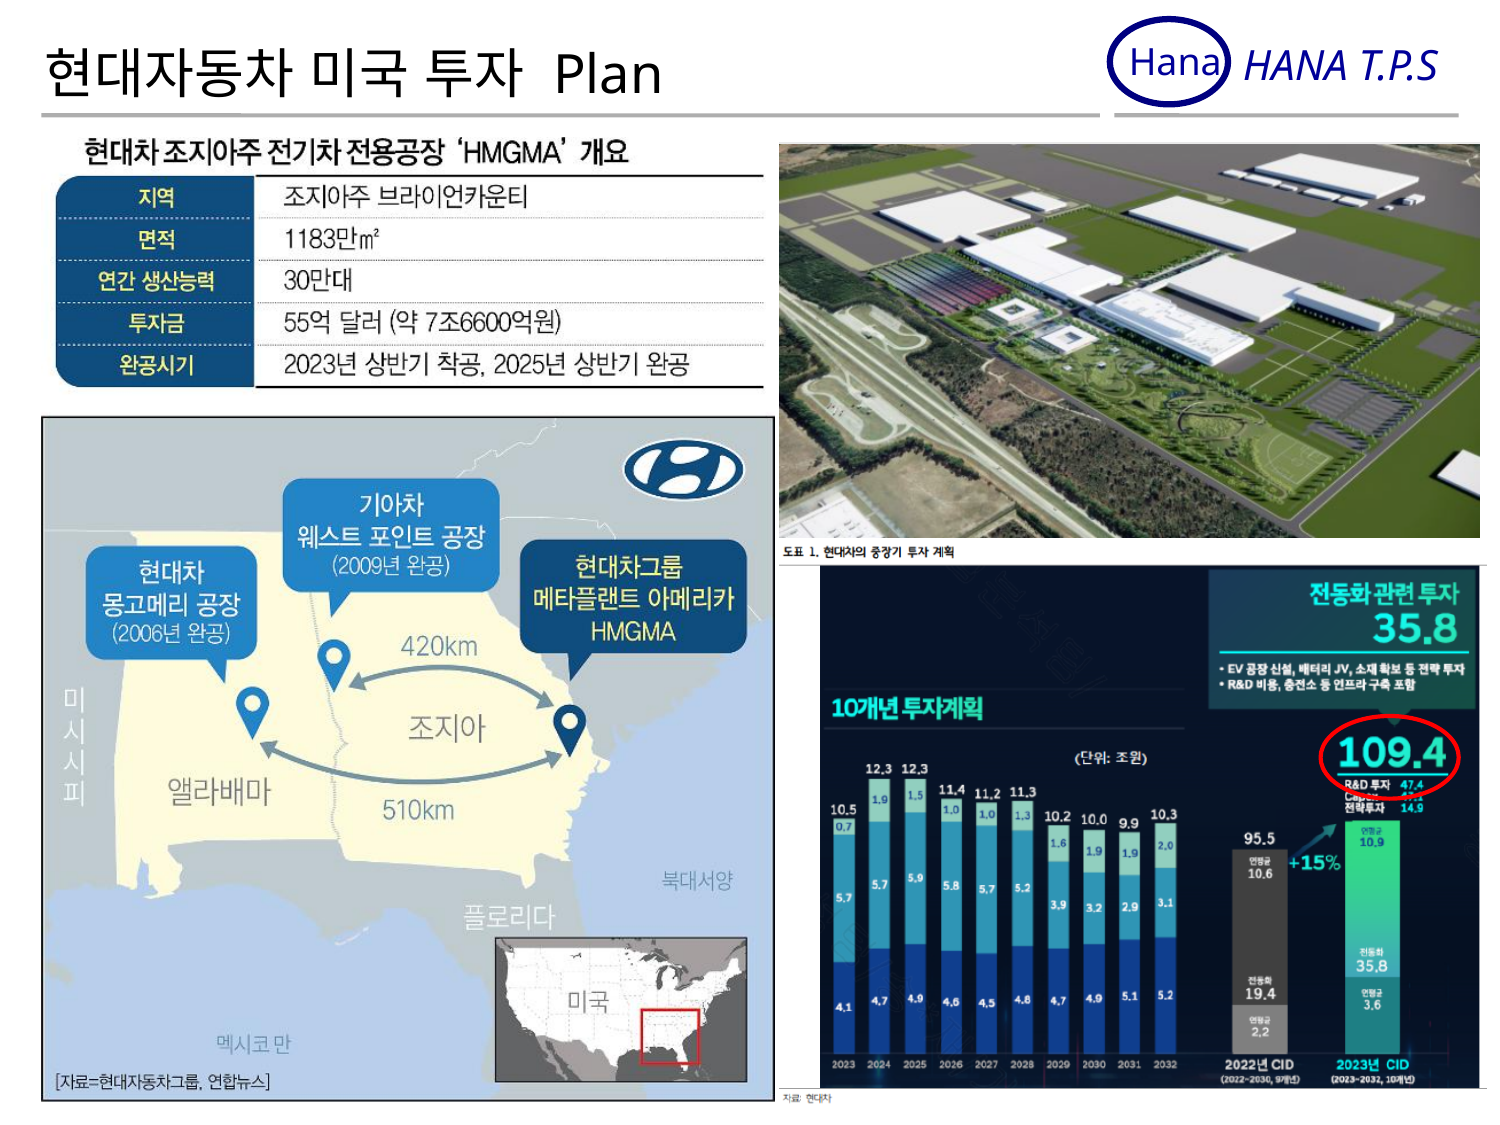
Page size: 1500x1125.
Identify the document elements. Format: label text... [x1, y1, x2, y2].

picture [40, 136, 776, 1102]
picture [779, 142, 1487, 1109]
title 현대자동차 미국 투자 Plan [29, 30, 1071, 114]
